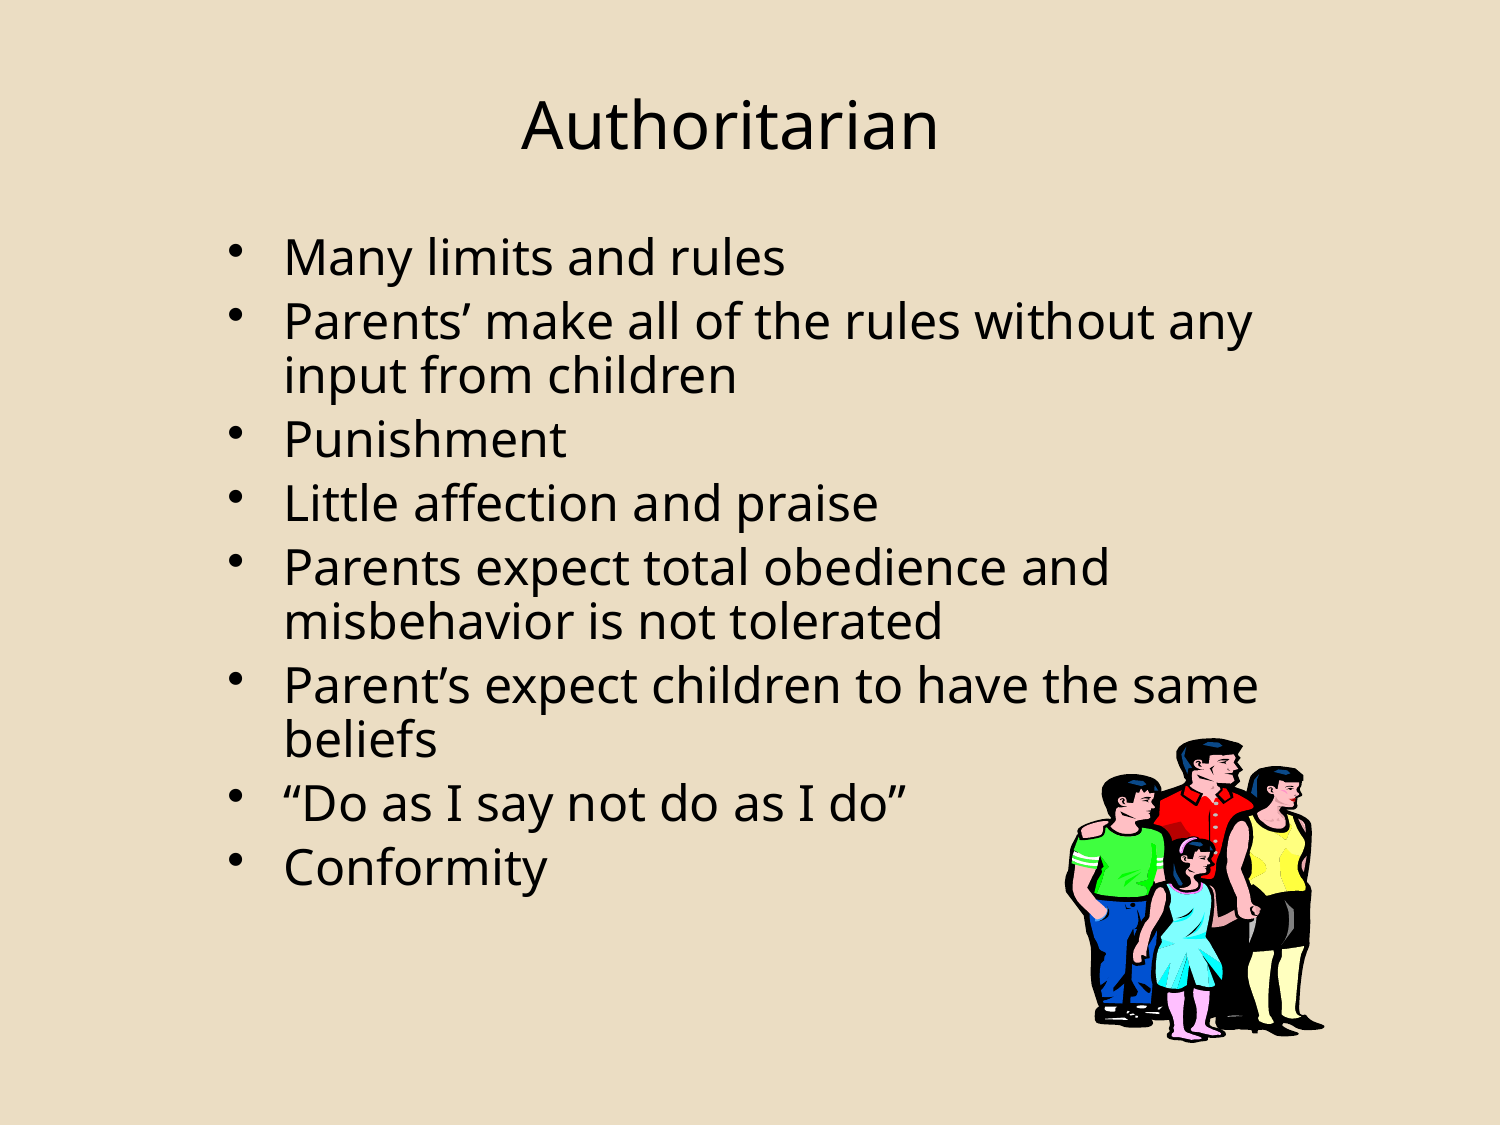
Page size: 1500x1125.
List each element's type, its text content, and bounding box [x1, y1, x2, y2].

picture [1062, 737, 1329, 1044]
list Many limits and rules Parents’ make all of the rules without any input from children Punishment Little affection and praise Parents expect total obedience and misbehavior is not tolerated Parent’s expect children to have the same beliefs “Do as I say not do as I do” Conformity [212, 224, 1288, 1038]
title Authoritarian [174, 74, 1288, 251]
